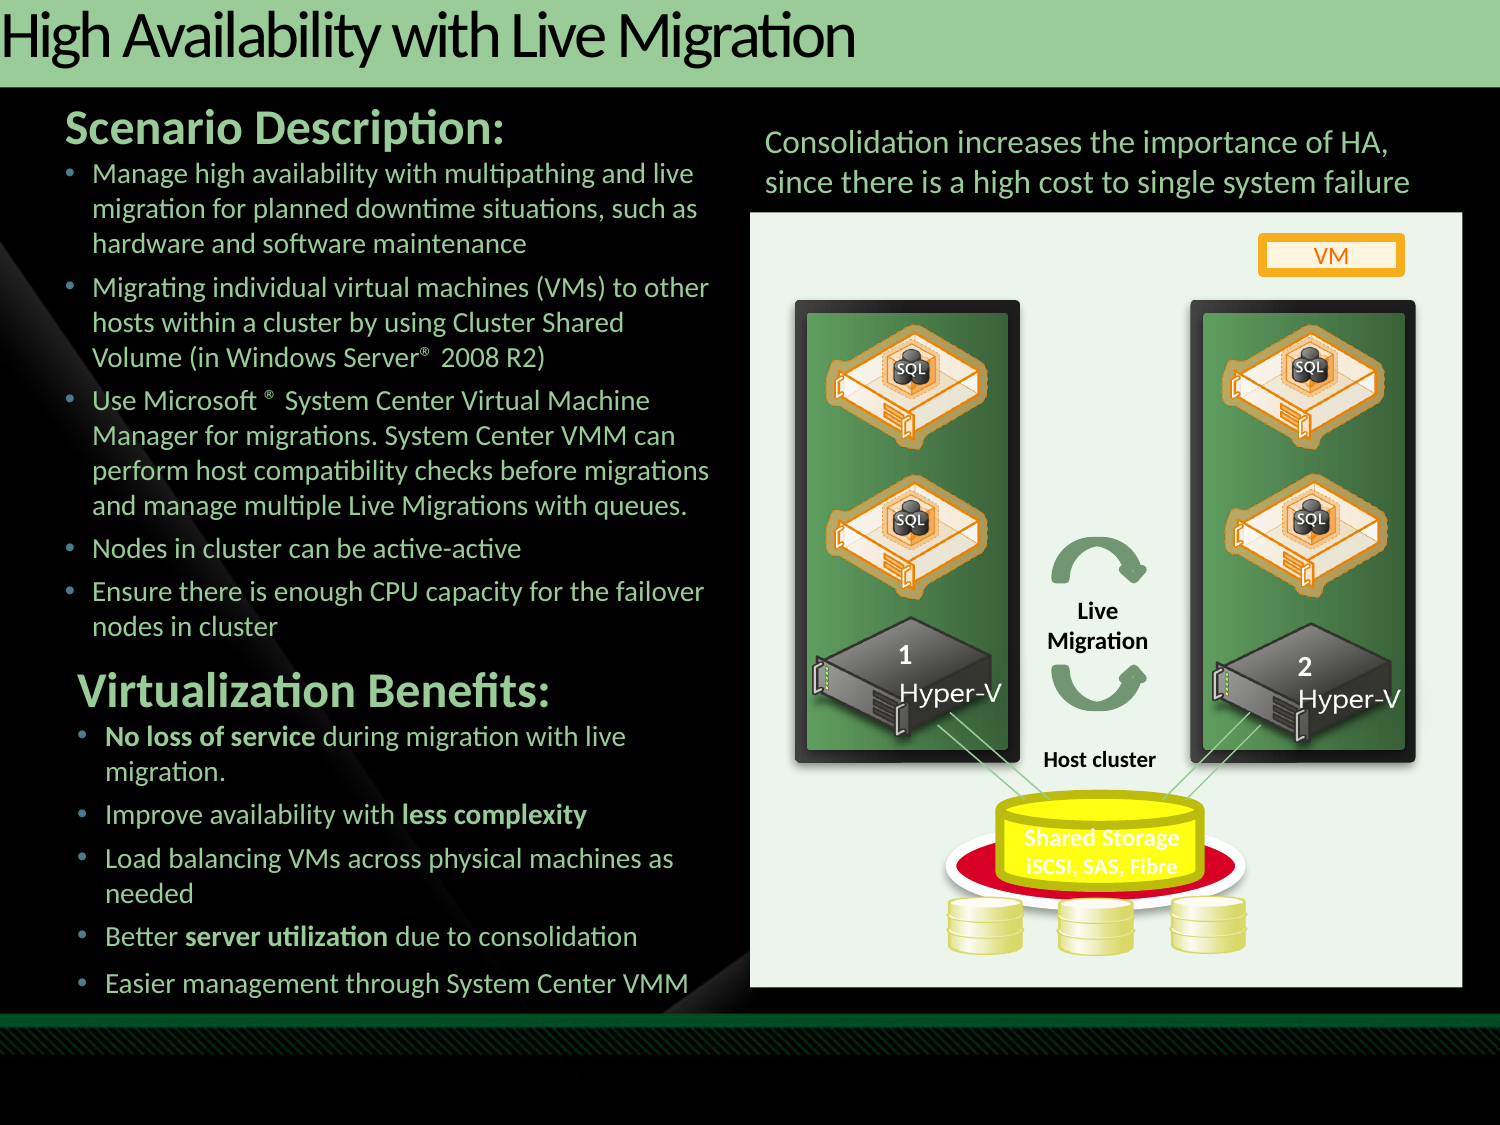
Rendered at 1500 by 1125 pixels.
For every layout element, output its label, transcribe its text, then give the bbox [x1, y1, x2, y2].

text_box Consolidation increases the importance of HA, since there is a high cost to single system failure [749, 112, 1438, 207]
title High Availability with Live Migration [0, 0, 1500, 88]
text_box Virtualization Benefits: No loss of service during migration with live migration. Improve availability with less complexity Load balancing VMs across physical machines as needed Better server utilization due to consolidation Easier management through System Center VMM [62, 650, 725, 1040]
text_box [749, 212, 1463, 988]
text_box Scenario Description: Manage high availability with multipathing and live migration for planned downtime situations, such as hardware and software maintenance Migrating individual virtual machines (VMs) to other hosts within a cluster by using Cluster Shared Volume (in Windows Server® 2008 R2) Use Microsoft ® System Center Virtual Machine Manager for migrations. System Center VMM can perform host compatibility checks before migrations and manage multiple Live Migrations with queues. Nodes in cluster can be active-active Ensure there is enough CPU capacity for the failover nodes in cluster [49, 87, 737, 650]
picture [0, 88, 1500, 1125]
